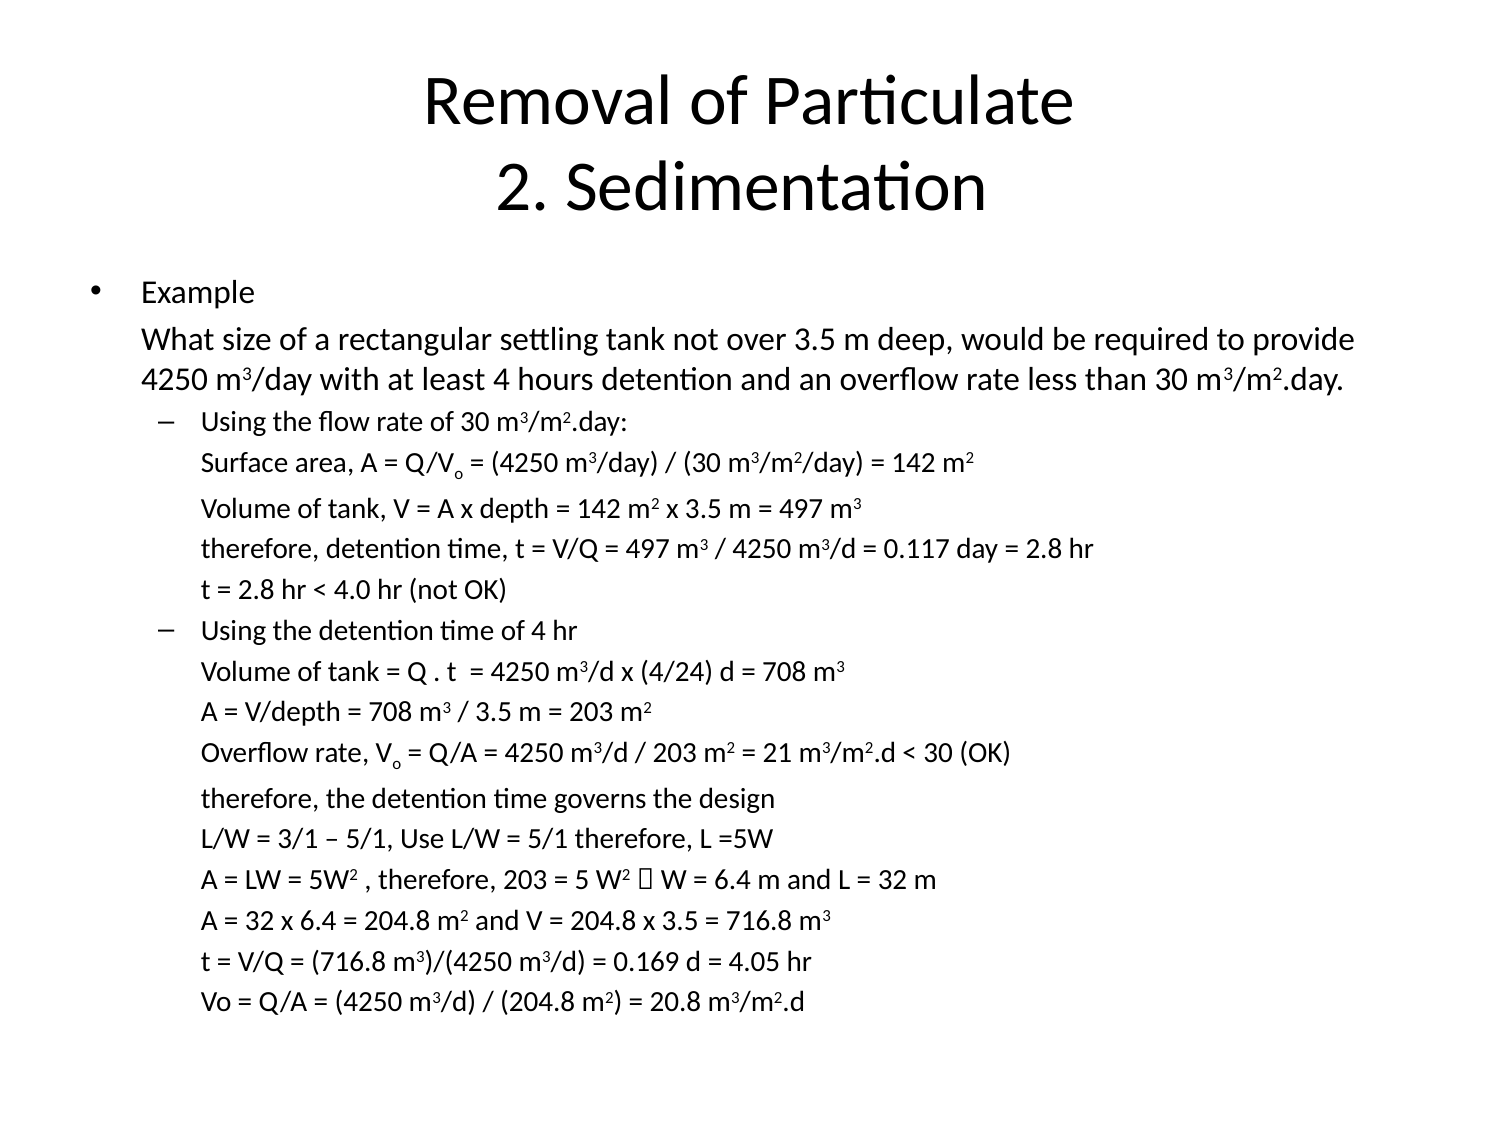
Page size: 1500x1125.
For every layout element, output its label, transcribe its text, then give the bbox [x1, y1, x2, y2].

list Example What size of a rectangular settling tank not over 3.5 m deep, would be required to provide 4250 m3/day with at least 4 hours detention and an overflow rate less than 30 m3/m2.day. Using the flow rate of 30 m3/m2.day: Surface area, A = Q/Vo = (4250 m3/day) / (30 m3/m2/day) = 142 m2 Volume of tank, V = A x depth = 142 m2 x 3.5 m = 497 m3 therefore, detention time, t = V/Q = 497 m3 / 4250 m3/d = 0.117 day = 2.8 hr t = 2.8 hr < 4.0 hr (not OK) Using the detention time of 4 hr Volume of tank = Q . t = 4250 m3/d x (4/24) d = 708 m3 A = V/depth = 708 m3 / 3.5 m = 203 m2 Overflow rate, Vo = Q/A = 4250 m3/d / 203 m2 = 21 m3/m2.d < 30 (OK) therefore, the detention time governs the design L/W = 3/1 – 5/1, Use L/W = 5/1 therefore, L =5W A = LW = 5W2 , therefore, 203 = 5 W2  W = 6.4 m and L = 32 m A = 32 x 6.4 = 204.8 m2 and V = 204.8 x 3.5 = 716.8 m3 t = V/Q = (716.8 m3)/(4250 m3/d) = 0.169 d = 4.05 hr Vo = Q/A = (4250 m3/d) / (204.8 m2) = 20.8 m3/m2.d [75, 262, 1425, 1075]
title Removal of Particulate 2. Sedimentation [75, 45, 1425, 233]
